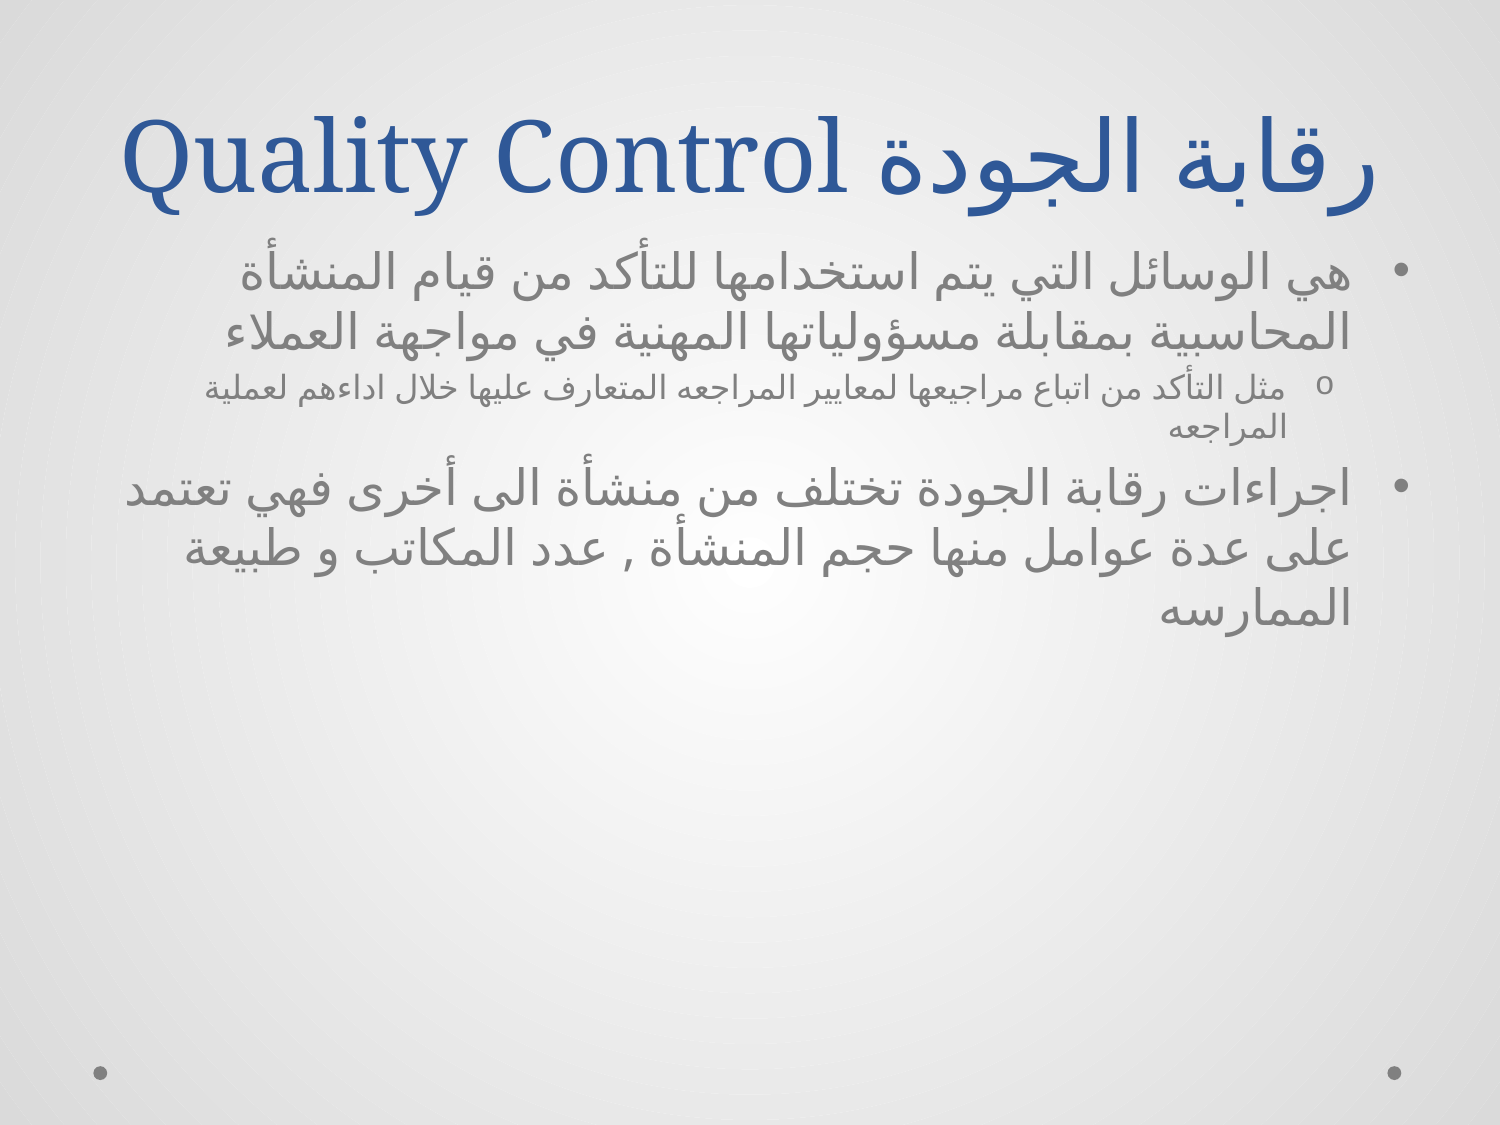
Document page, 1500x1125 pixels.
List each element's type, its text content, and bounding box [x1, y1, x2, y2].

list هي الوسائل التي يتم استخدامها للتأكد من قيام المنشأة المحاسبية بمقابلة مسؤولياتها المهنية في مواجهة العملاء مثل التأكد من اتباع مراجيعها لمعايير المراجعه المتعارف عليها خلال اداءهم لعملية المراجعه اجراءات رقابة الجودة تختلف من منشأة الى أخرى فهي تعتمد على عدة عوامل منها حجم المنشأة , عدد المكاتب و طبيعة الممارسه [75, 231, 1425, 1005]
title رقابة الجودة Quality Control [75, 0, 1425, 220]
